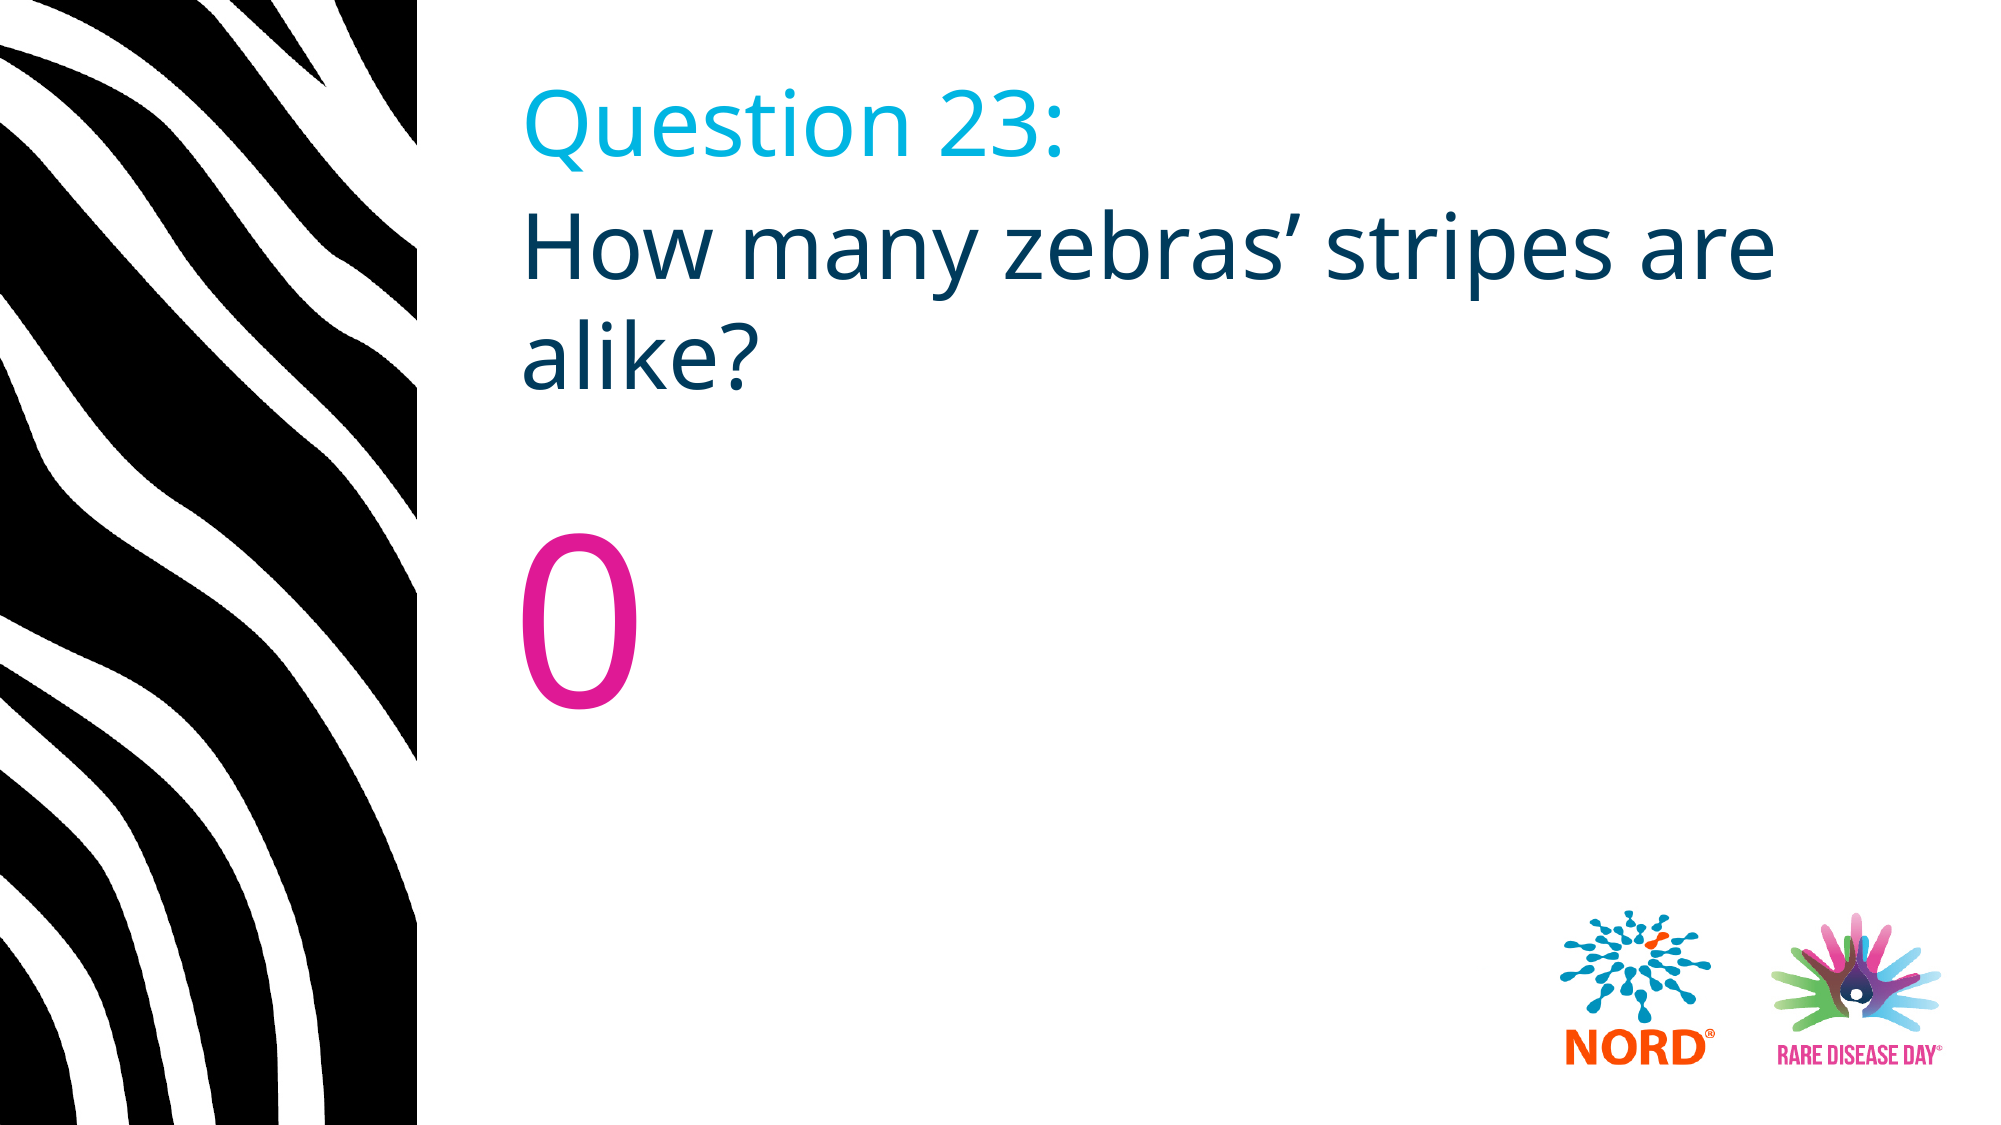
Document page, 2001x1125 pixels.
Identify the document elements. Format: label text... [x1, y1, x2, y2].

picture [0, 0, 2001, 1125]
text_box How many zebras’ stripes are alike? [505, 180, 1900, 415]
title Question 23: [506, 75, 1863, 180]
text_box 0 [496, 512, 1853, 711]
